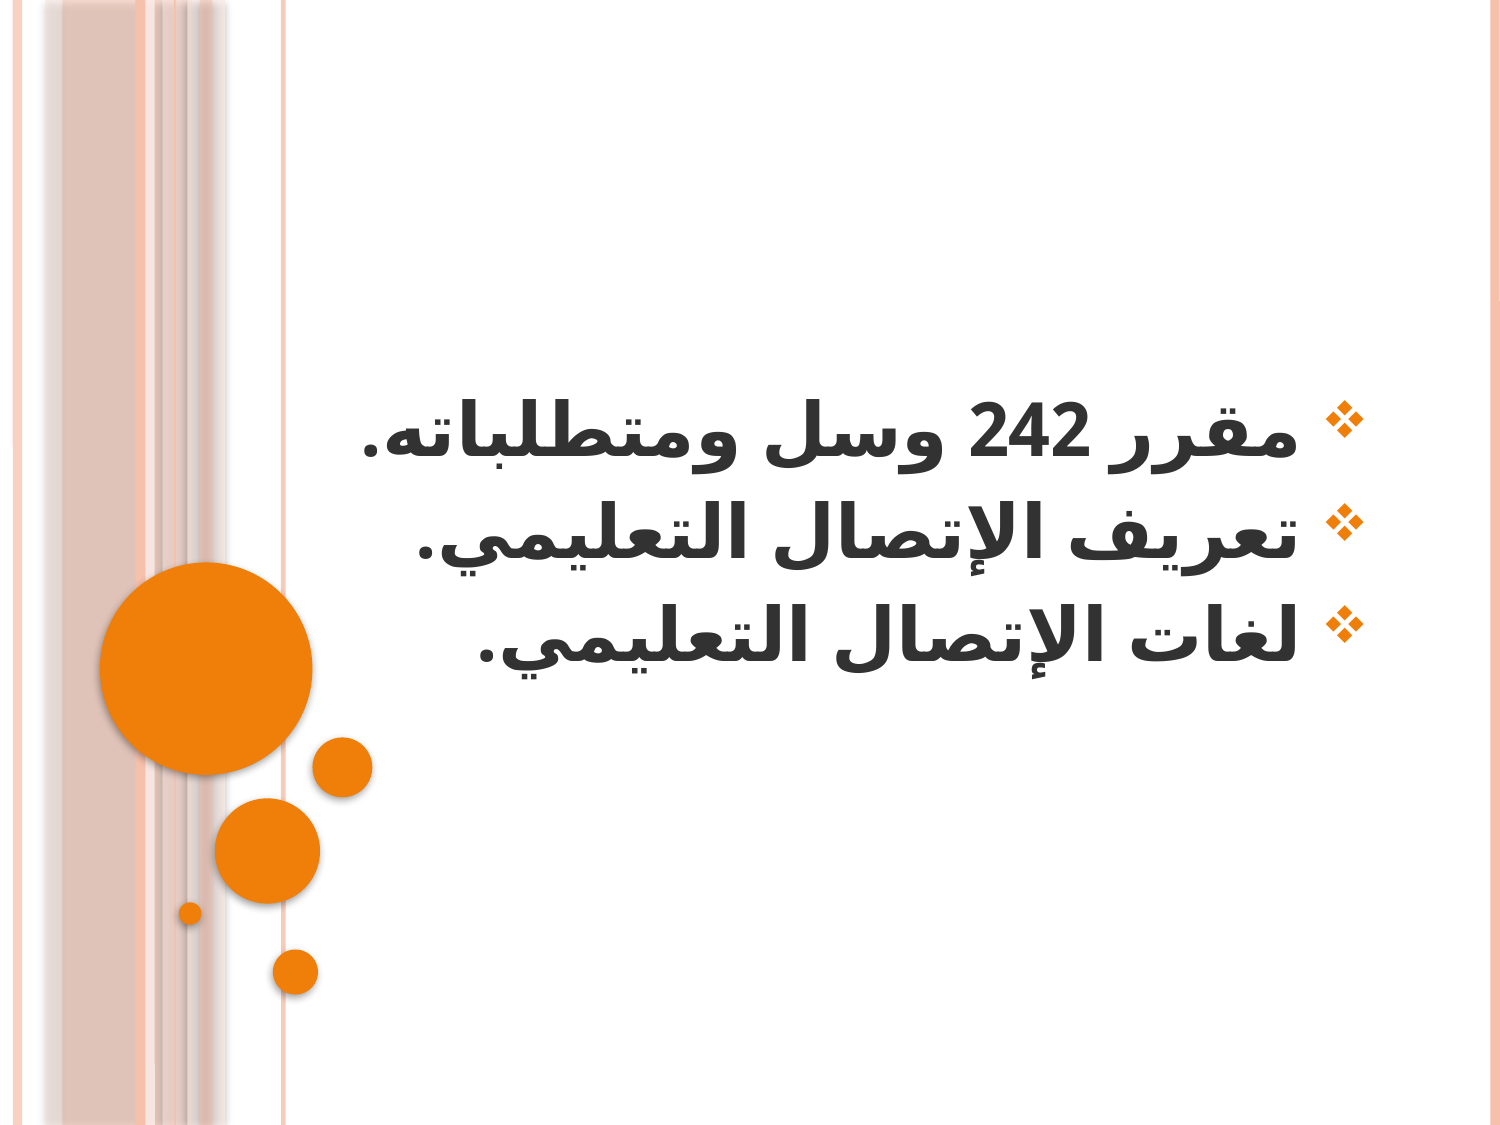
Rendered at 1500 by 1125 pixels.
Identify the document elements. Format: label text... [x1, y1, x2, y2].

text_box مقرر 242 وسل ومتطلباته. تعريف الإتصال التعليمي. لغات الإتصال التعليمي. [159, 373, 1385, 751]
